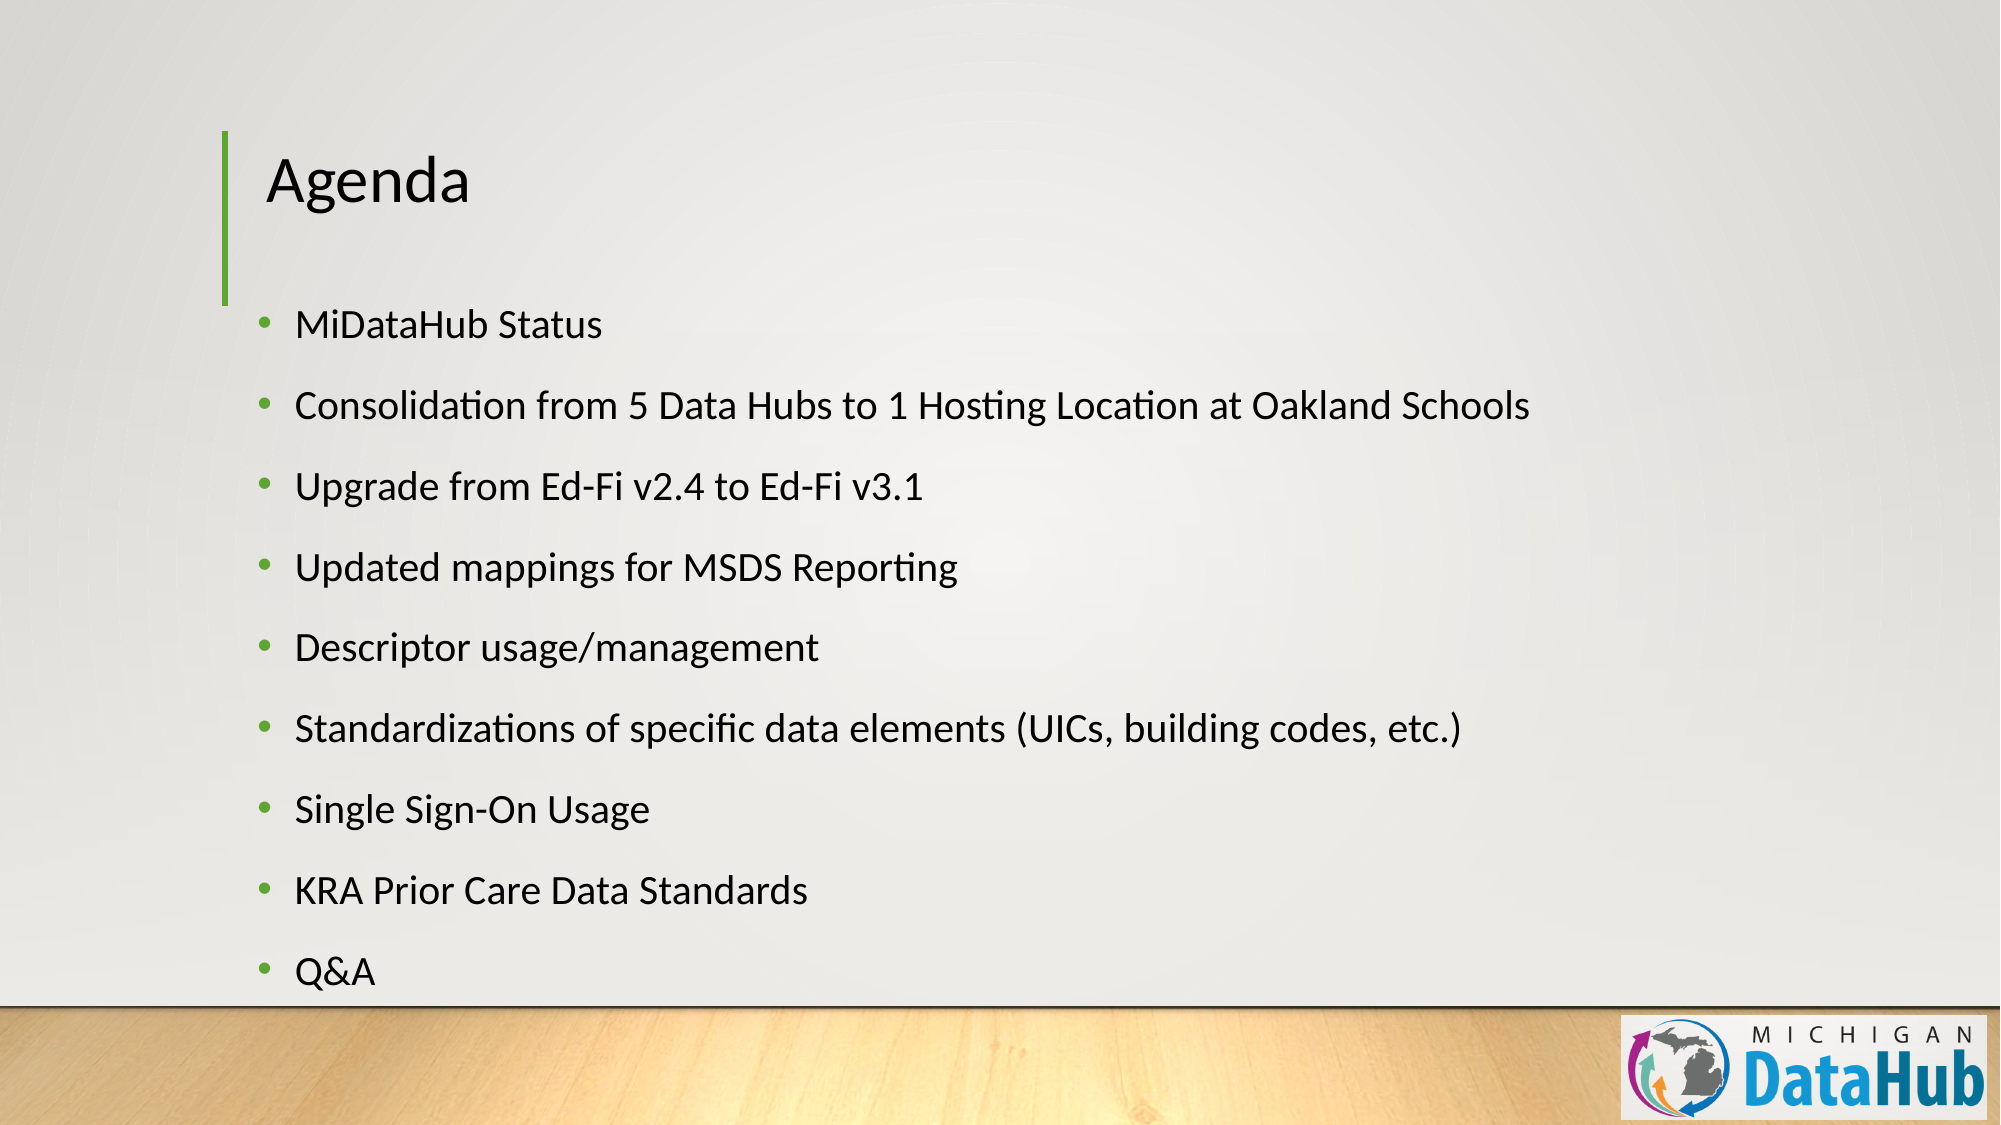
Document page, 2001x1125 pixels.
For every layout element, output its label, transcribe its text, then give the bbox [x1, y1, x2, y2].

list MiDataHub Status Consolidation from 5 Data Hubs to 1 Hosting Location at Oakland Schools Upgrade from Ed-Fi v2.4 to Ed-Fi v3.1 Updated mappings for MSDS Reporting Descriptor usage/management Standardizations of specific data elements (UICs, building codes, etc.) Single Sign-On Usage KRA Prior Care Data Standards Q&A [242, 279, 1663, 922]
title Agenda [251, 131, 1814, 305]
picture [0, 1006, 2000, 1125]
